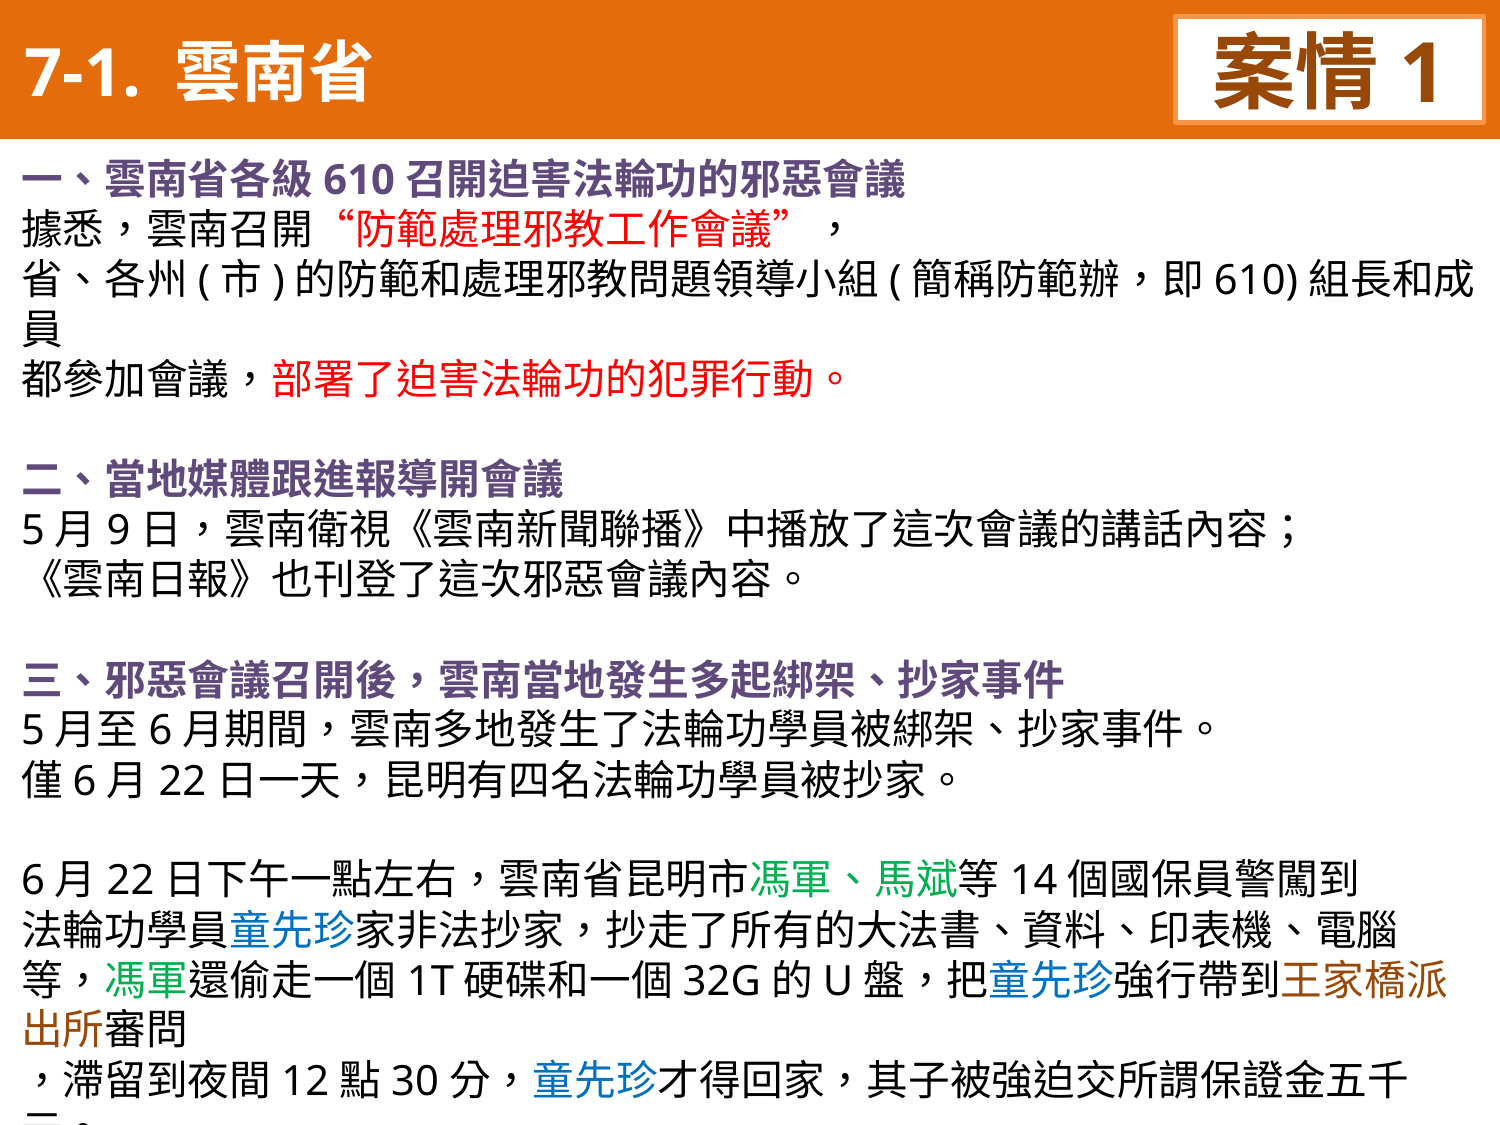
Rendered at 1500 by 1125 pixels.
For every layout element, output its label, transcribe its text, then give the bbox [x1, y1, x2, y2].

text_box 一、雲南省各級610召開迫害法輪功的邪惡會議 據悉，雲南召開“防範處理邪教工作會議”， 省、各州(市)的防範和處理邪教問題領導小組(簡稱防範辦，即610)組長和成員 都參加會議，部署了迫害法輪功的犯罪行動。 二、當地媒體跟進報導開會議 5月9日，雲南衛視《雲南新聞聯播》中播放了這次會議的講話內容； 《雲南日報》也刊登了這次邪惡會議內容。 三、邪惡會議召開後，雲南當地發生多起綁架、抄家事件 5月至6月期間，雲南多地發生了法輪功學員被綁架、抄家事件。 僅6月22日一天，昆明有四名法輪功學員被抄家。 6月22日下午一點左右，雲南省昆明市馮軍、馬斌等14個國保員警闖到 法輪功學員童先珍家非法抄家，抄走了所有的大法書、資料、印表機、電腦等，馮軍還偷走一個1T硬碟和一個32G的U盤，把童先珍強行帶到王家橋派出所審問 ，滯留到夜間12點30分，童先珍才得回家，其子被強迫交所謂保證金五千元。 [6, 147, 1495, 1125]
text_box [1174, 11, 1485, 128]
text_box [0, 0, 1500, 140]
